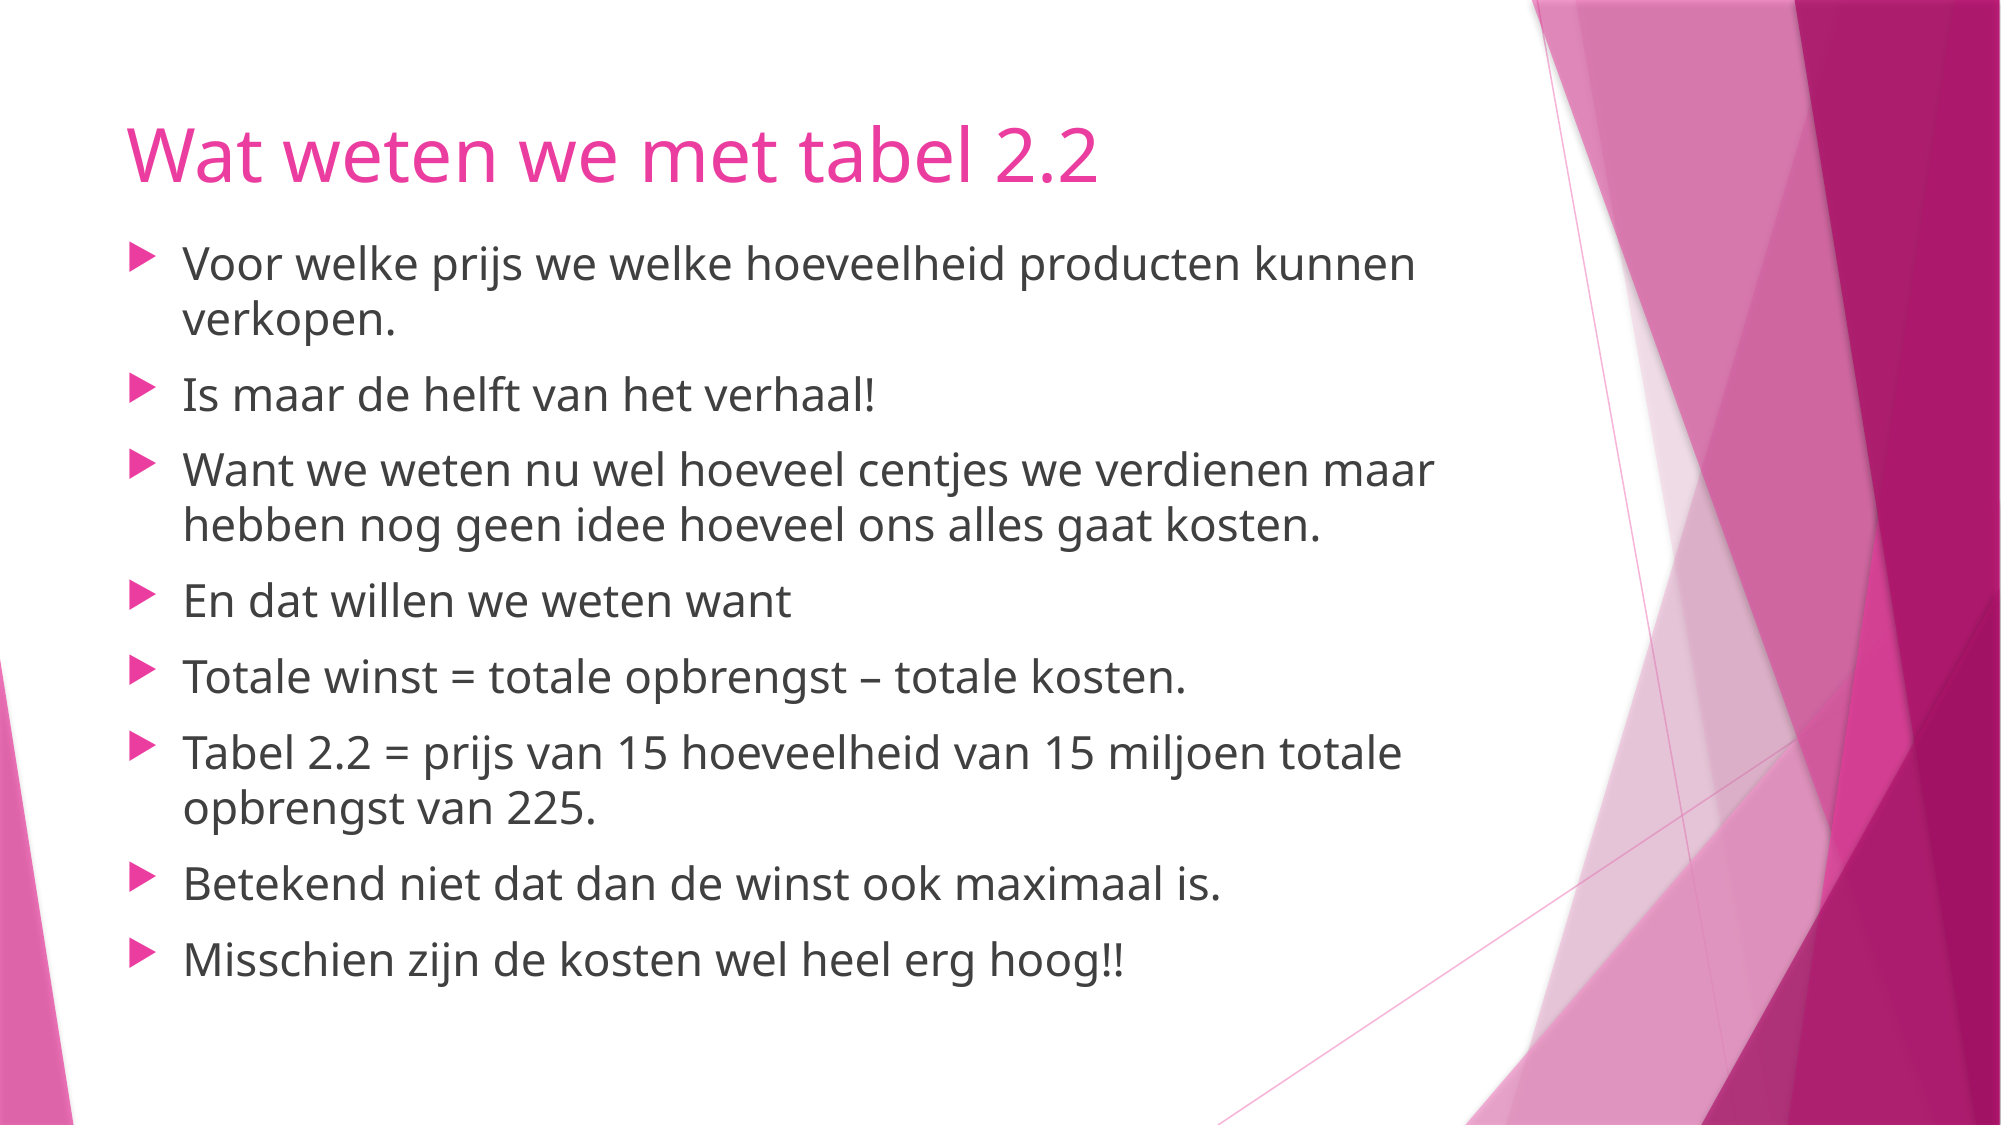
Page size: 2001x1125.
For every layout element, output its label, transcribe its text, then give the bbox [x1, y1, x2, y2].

list Voor welke prijs we welke hoeveelheid producten kunnen verkopen. Is maar de helft van het verhaal! Want we weten nu wel hoeveel centjes we verdienen maar hebben nog geen idee hoeveel ons alles gaat kosten. En dat willen we weten want Totale winst = totale opbrengst – totale kosten. Tabel 2.2 = prijs van 15 hoeveelheid van 15 miljoen totale opbrengst van 225. Betekend niet dat dan de winst ook maximaal is. Misschien zijn de kosten wel heel erg hoog!! [111, 226, 1522, 991]
title Wat weten we met tabel 2.2 [111, 99, 1522, 226]
